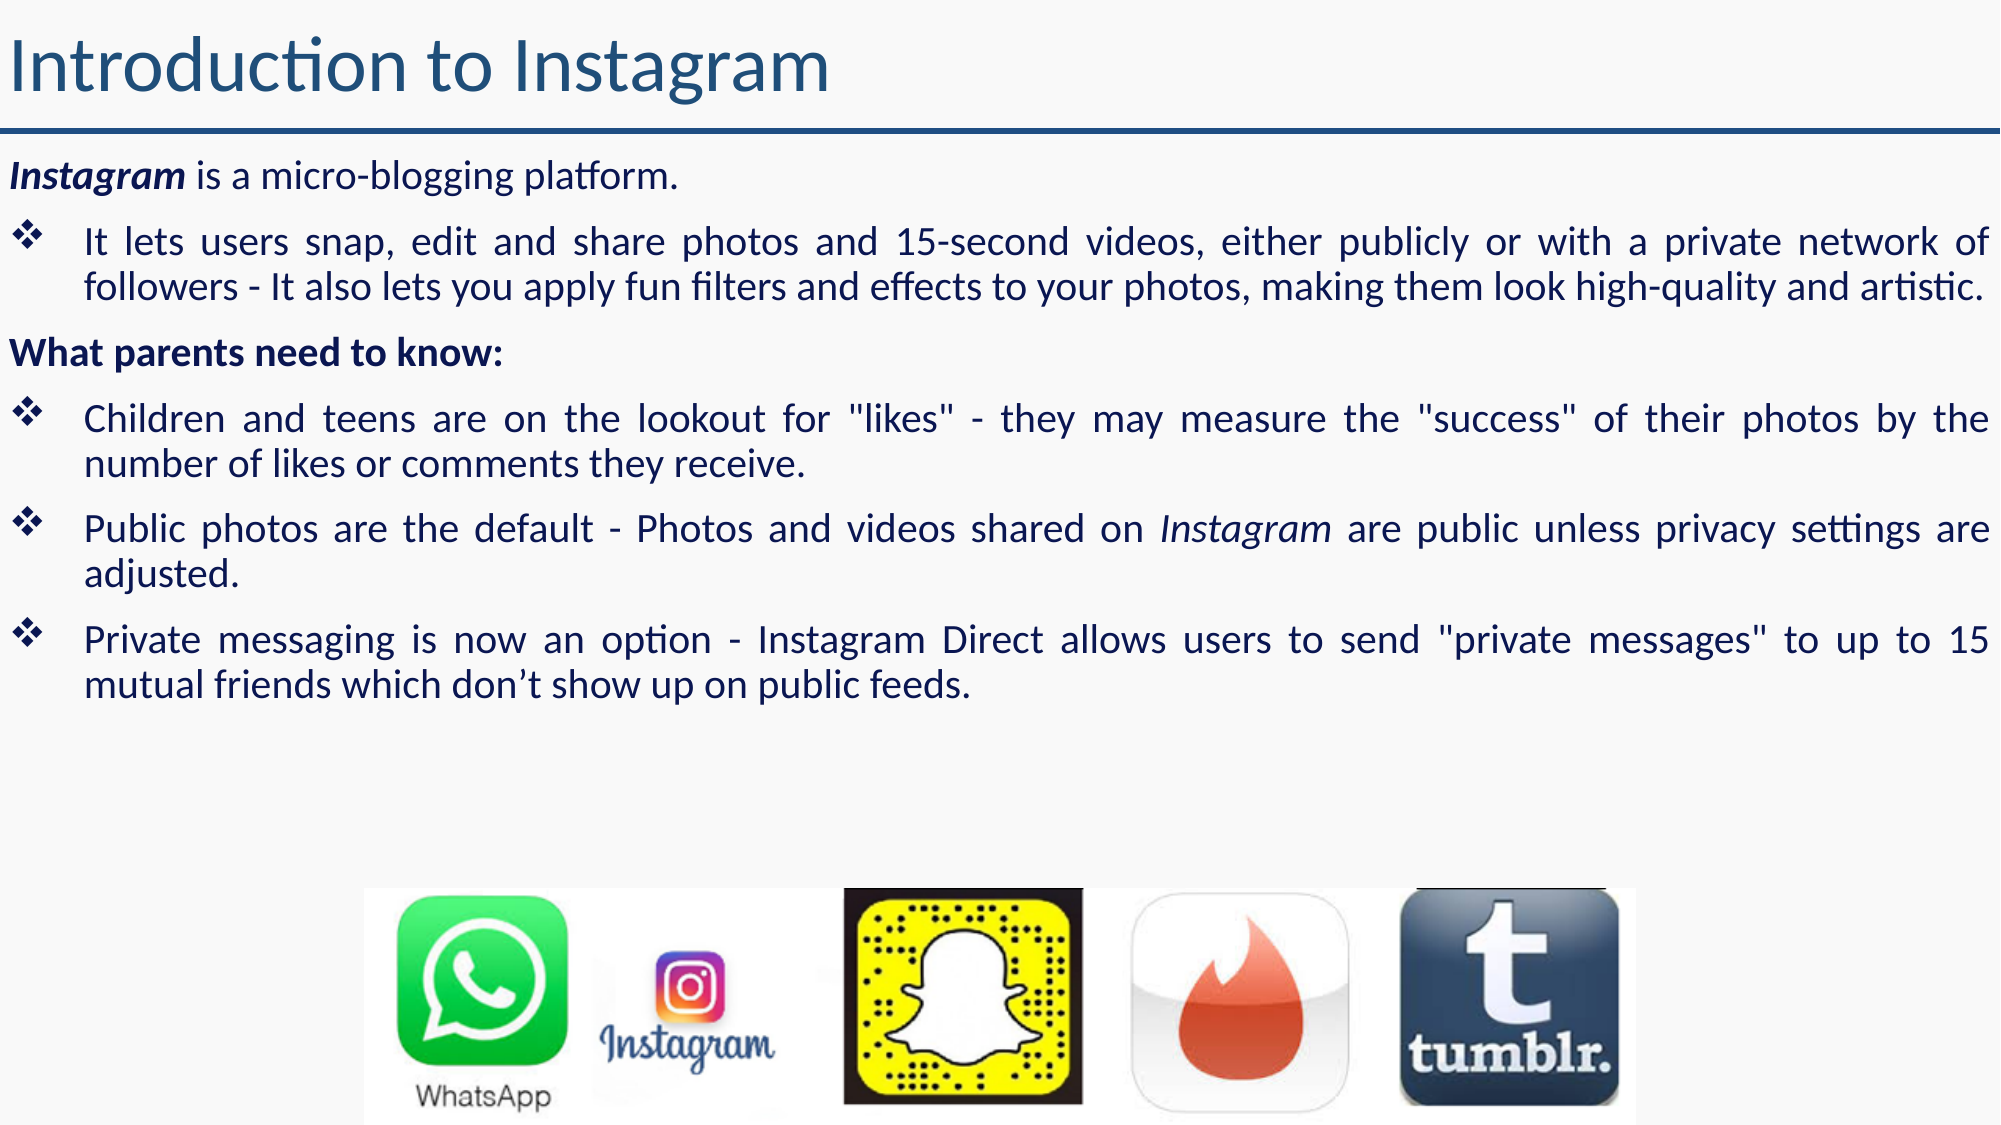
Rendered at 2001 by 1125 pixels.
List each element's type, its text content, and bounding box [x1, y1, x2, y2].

picture [364, 888, 1636, 1125]
list Instagram is a micro-blogging platform. It lets users snap, edit and share photos and 15-second videos, either publicly or with a private network of followers - It also lets you apply fun filters and effects to your photos, making them look high-quality and artistic. What parents need to know: Children and teens are on the lookout for "likes" - they may measure the "success" of their photos by the number of likes or comments they receive. Public photos are the default - Photos and videos shared on Instagram are public unless privacy settings are adjusted. Private messaging is now an option - Instagram Direct allows users to send "private messages" to up to 15 mutual friends which don’t show up on public feeds. [0, 144, 2000, 1111]
title Introduction to Instagram [0, 0, 2000, 131]
